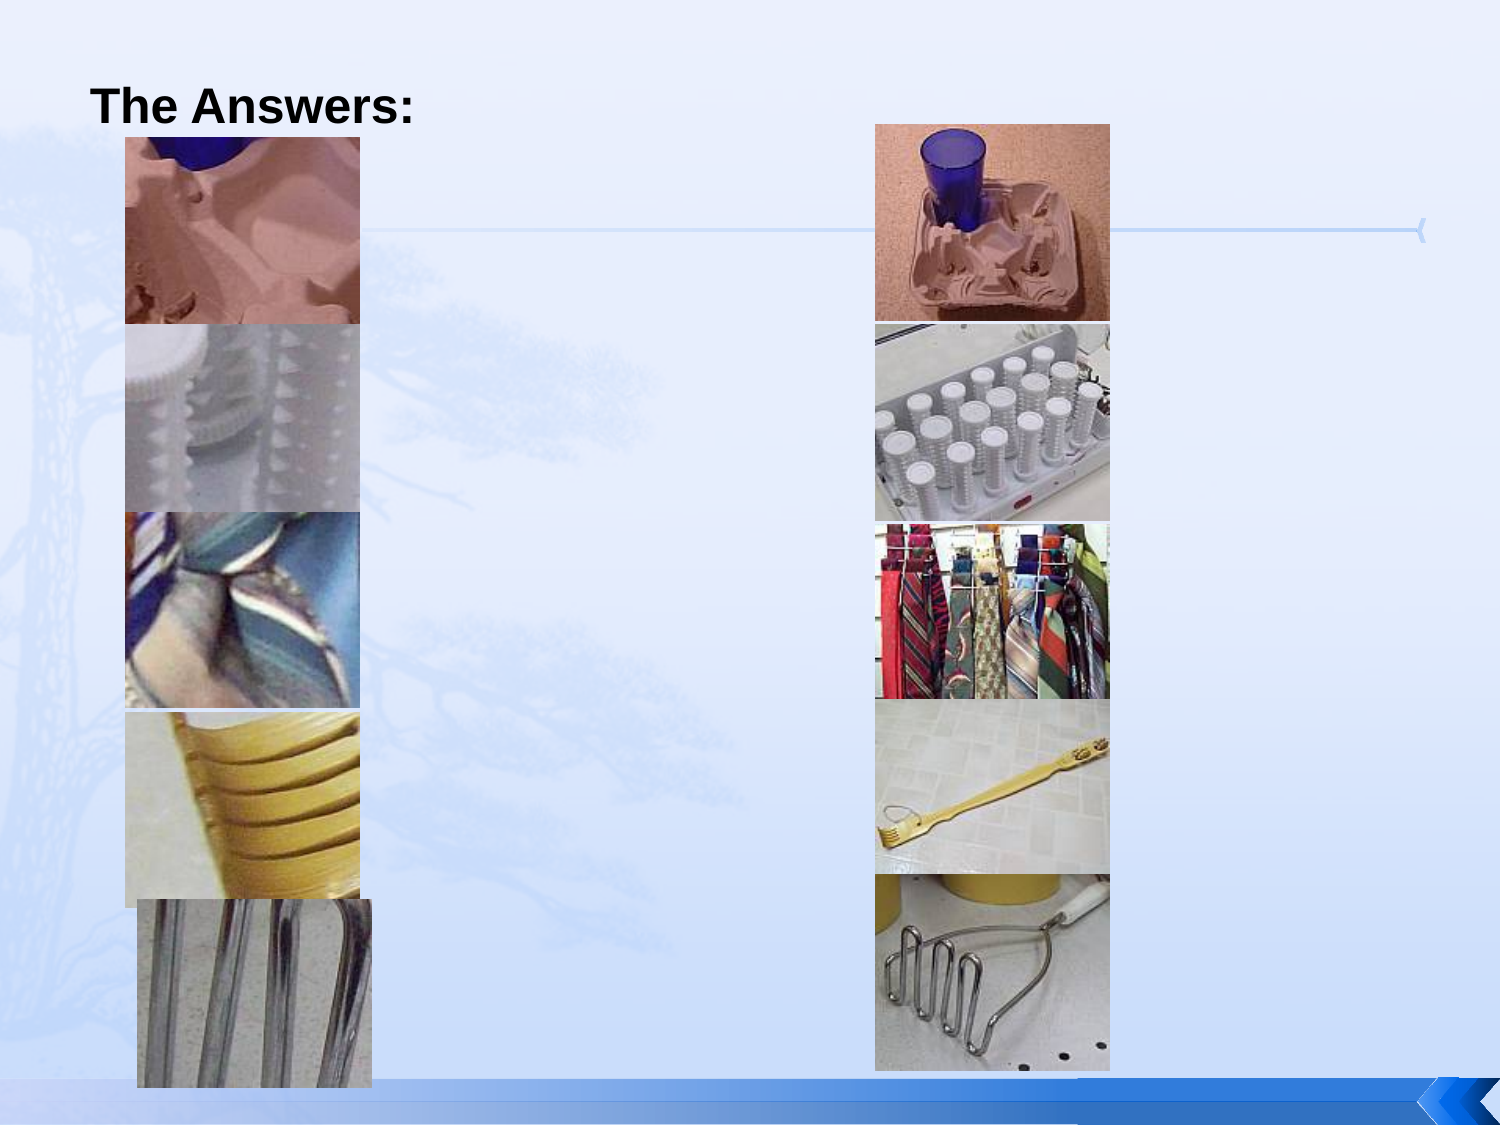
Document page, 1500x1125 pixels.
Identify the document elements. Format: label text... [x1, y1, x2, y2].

picture [124, 136, 360, 709]
title The Answers: [75, 45, 1425, 163]
picture [124, 711, 373, 1088]
picture [874, 124, 1110, 321]
picture [874, 524, 1110, 1071]
picture [874, 324, 1110, 521]
